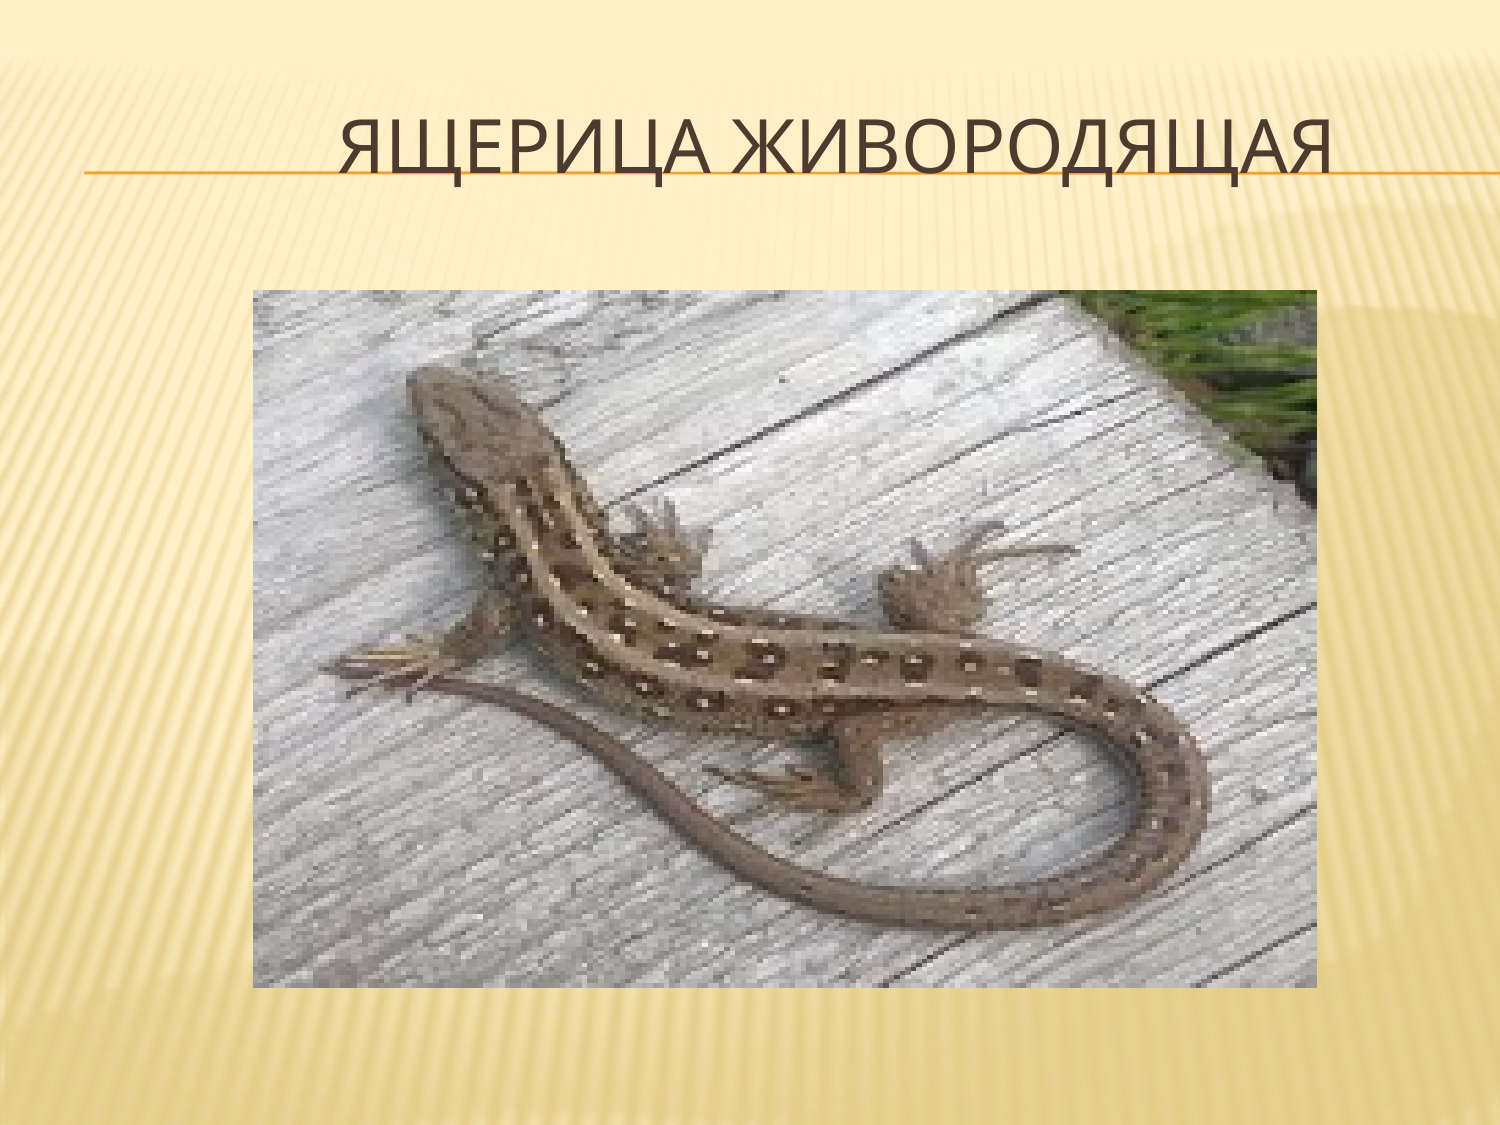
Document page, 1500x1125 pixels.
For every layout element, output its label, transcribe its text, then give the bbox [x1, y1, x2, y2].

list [253, 290, 1318, 988]
title ящерица живородящая [50, 75, 1475, 213]
